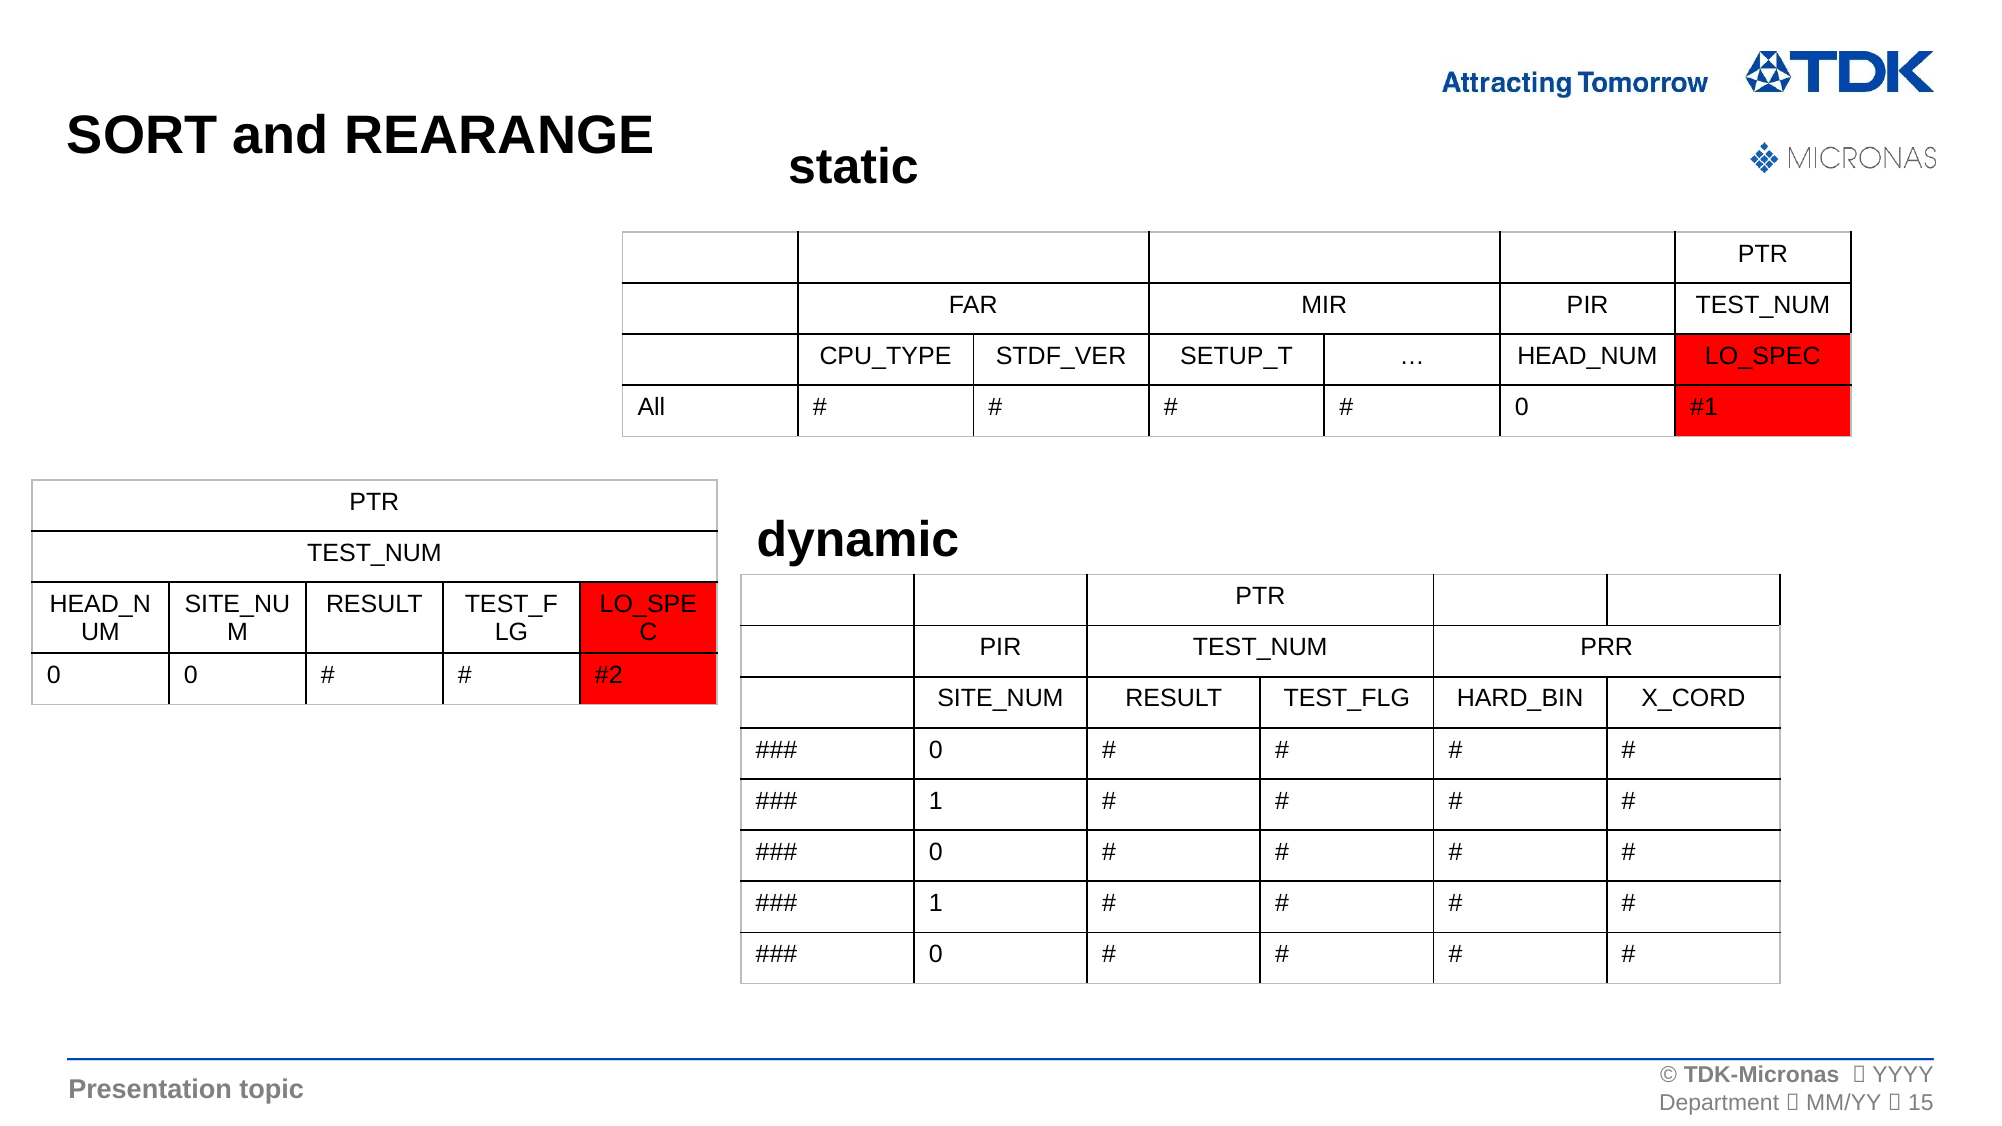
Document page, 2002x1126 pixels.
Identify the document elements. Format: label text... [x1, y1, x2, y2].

table_header [1434, 575, 1606, 625]
table_cell # [1608, 729, 1779, 778]
table_cell TEST_NUM [1088, 626, 1433, 676]
table_cell # [1088, 933, 1259, 983]
table_cell # [1088, 882, 1259, 932]
table_cell # [1325, 386, 1499, 436]
table_cell TEST_FLG [444, 583, 579, 652]
table_cell ### [742, 780, 913, 829]
table_cell # [974, 386, 1148, 436]
table_cell ### [742, 831, 913, 880]
table_header [915, 575, 1086, 625]
table_cell 0 [33, 654, 168, 704]
table_cell 1 [915, 780, 1086, 829]
table_header [742, 575, 913, 625]
table_cell ### [742, 933, 913, 983]
table_header PTR [33, 481, 716, 530]
table_cell # [1434, 780, 1606, 829]
text_box dynamic [741, 498, 975, 574]
table_cell # [1261, 831, 1433, 880]
table_cell STDF_VER [974, 335, 1148, 384]
table_cell # [1088, 729, 1259, 778]
table_cell 0 [915, 933, 1086, 983]
table_cell # [799, 386, 973, 436]
table_cell RESULT [307, 583, 442, 652]
table_cell # [1088, 831, 1259, 880]
picture [1750, 142, 1936, 173]
table_cell # [1608, 882, 1779, 932]
table_cell SETUP_T [1150, 335, 1323, 384]
table_cell TEST_FLG [1261, 678, 1433, 727]
table_cell #1 [1676, 386, 1850, 436]
table_cell 0 [915, 729, 1086, 778]
table_cell RESULT [1088, 678, 1259, 727]
table_cell PIR [915, 626, 1086, 676]
table_cell # [1434, 831, 1606, 880]
table_cell # [1608, 780, 1779, 829]
table_header [623, 233, 797, 282]
table_cell # [1434, 882, 1606, 932]
table_cell TEST_NUM [33, 532, 716, 581]
table_cell [623, 284, 797, 333]
table_cell # [1088, 780, 1259, 829]
text_box static [773, 126, 934, 201]
table_cell # [1608, 831, 1779, 880]
table_cell # [1150, 386, 1323, 436]
table_cell TEST_NUM [1676, 284, 1850, 333]
table_cell #2 [581, 654, 716, 704]
table_header [1150, 233, 1499, 282]
table_cell HEAD_NUM [33, 583, 168, 652]
table_cell ### [742, 882, 913, 932]
table_cell LO_SPEC [1676, 335, 1850, 384]
table_cell 1 [915, 882, 1086, 932]
table_cell … [1325, 335, 1499, 384]
table_cell # [1261, 933, 1433, 983]
table_cell SITE_NUM [915, 678, 1086, 727]
table_cell All [623, 386, 797, 436]
table_header [1501, 233, 1674, 282]
table_header PTR [1088, 575, 1433, 625]
picture [1441, 51, 1934, 98]
title SORT and REARANGE [66, 34, 1330, 165]
table_cell X_CORD [1608, 678, 1779, 727]
table_cell # [1261, 882, 1433, 932]
table_header [799, 233, 1148, 282]
table_cell # [307, 654, 442, 704]
table_cell ### [742, 729, 913, 778]
table_cell # [1261, 729, 1433, 778]
table_cell PIR [1501, 284, 1674, 333]
table_cell [742, 626, 913, 676]
table_cell # [1434, 729, 1606, 778]
table_header [1608, 575, 1779, 625]
table_cell 0 [915, 831, 1086, 880]
table_cell CPU_TYPE [799, 335, 973, 384]
table_cell HARD_BIN [1434, 678, 1606, 727]
table_cell 0 [1501, 386, 1674, 436]
table_cell HEAD_NUM [1501, 335, 1674, 384]
table_cell # [1608, 933, 1779, 983]
table_cell # [1434, 933, 1606, 983]
table_cell [623, 335, 797, 384]
table_header PTR [1676, 233, 1850, 282]
table_cell FAR [799, 284, 1148, 333]
table_cell 0 [170, 654, 305, 704]
table_cell PRR [1434, 626, 1779, 676]
table_cell SITE_NUM [170, 583, 305, 652]
table_cell # [444, 654, 579, 704]
table_cell LO_SPEC [581, 583, 716, 652]
table_cell [742, 678, 913, 727]
table_cell MIR [1150, 284, 1499, 333]
table_cell # [1261, 780, 1433, 829]
